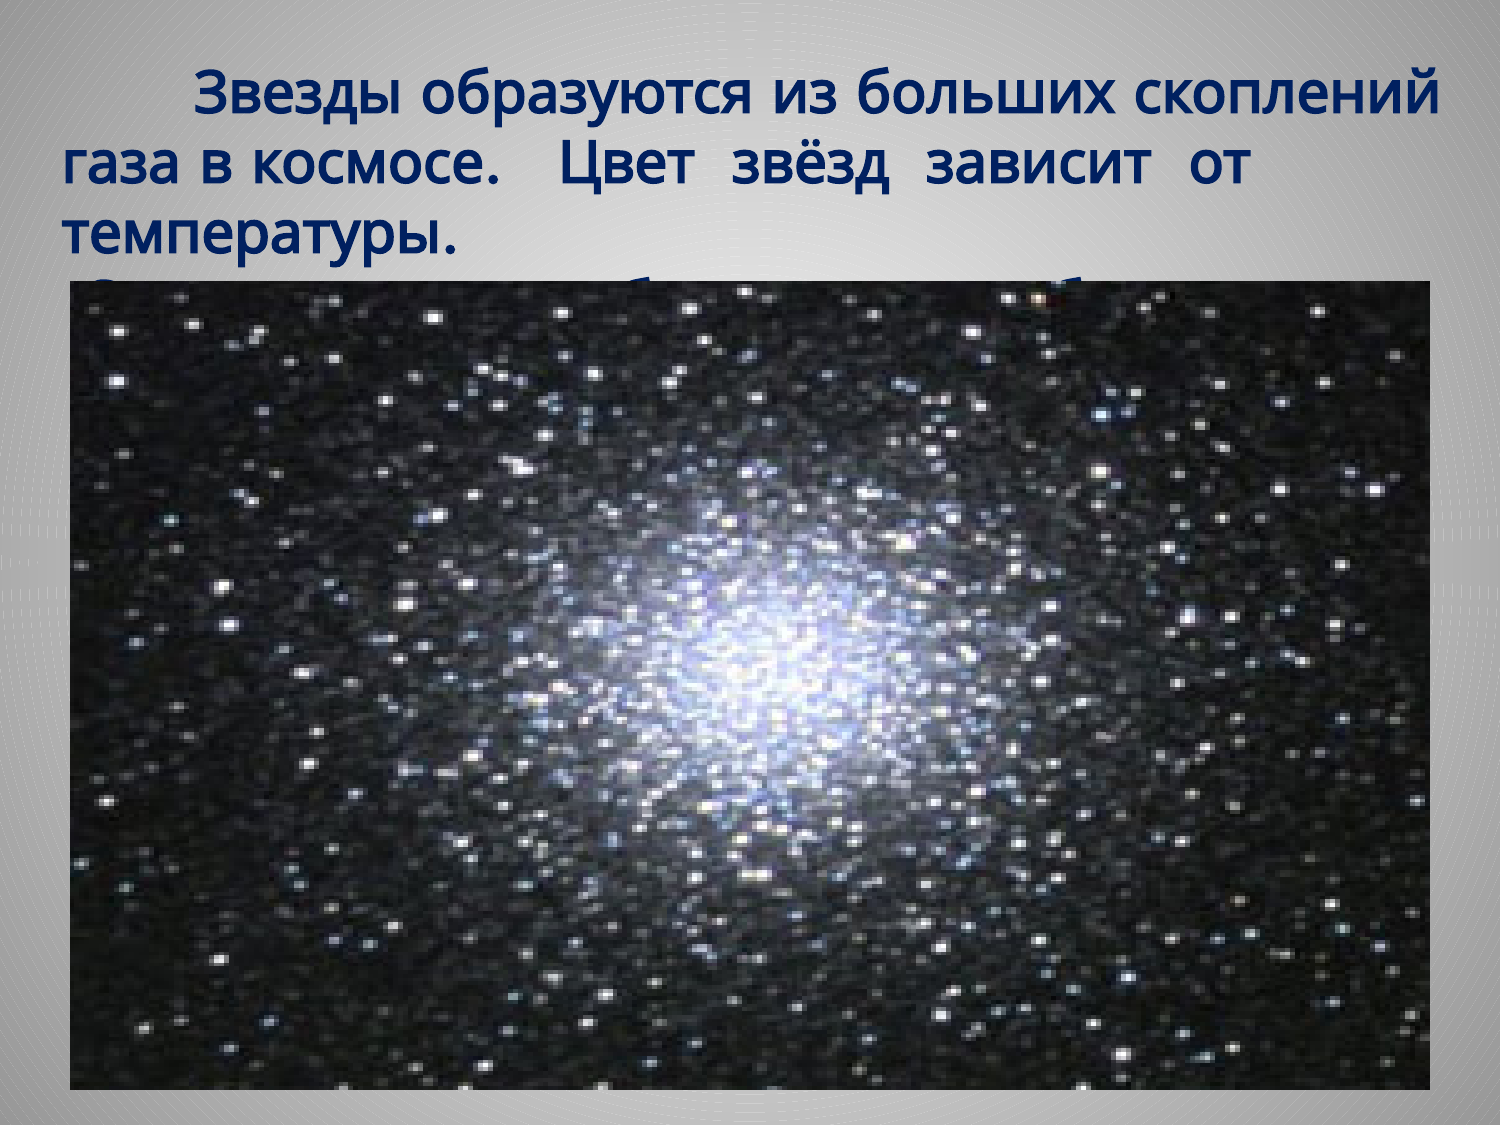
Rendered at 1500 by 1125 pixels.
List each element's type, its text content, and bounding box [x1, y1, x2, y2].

picture [70, 280, 1430, 1090]
footer www.sliderpoint.org [512, 1098, 988, 1103]
text_box Звезды образуются из больших скоплений газа в космосе. Цвет звёзд зависит от температуры. Самые горячие - белого и голубого цвета [46, 46, 1477, 342]
